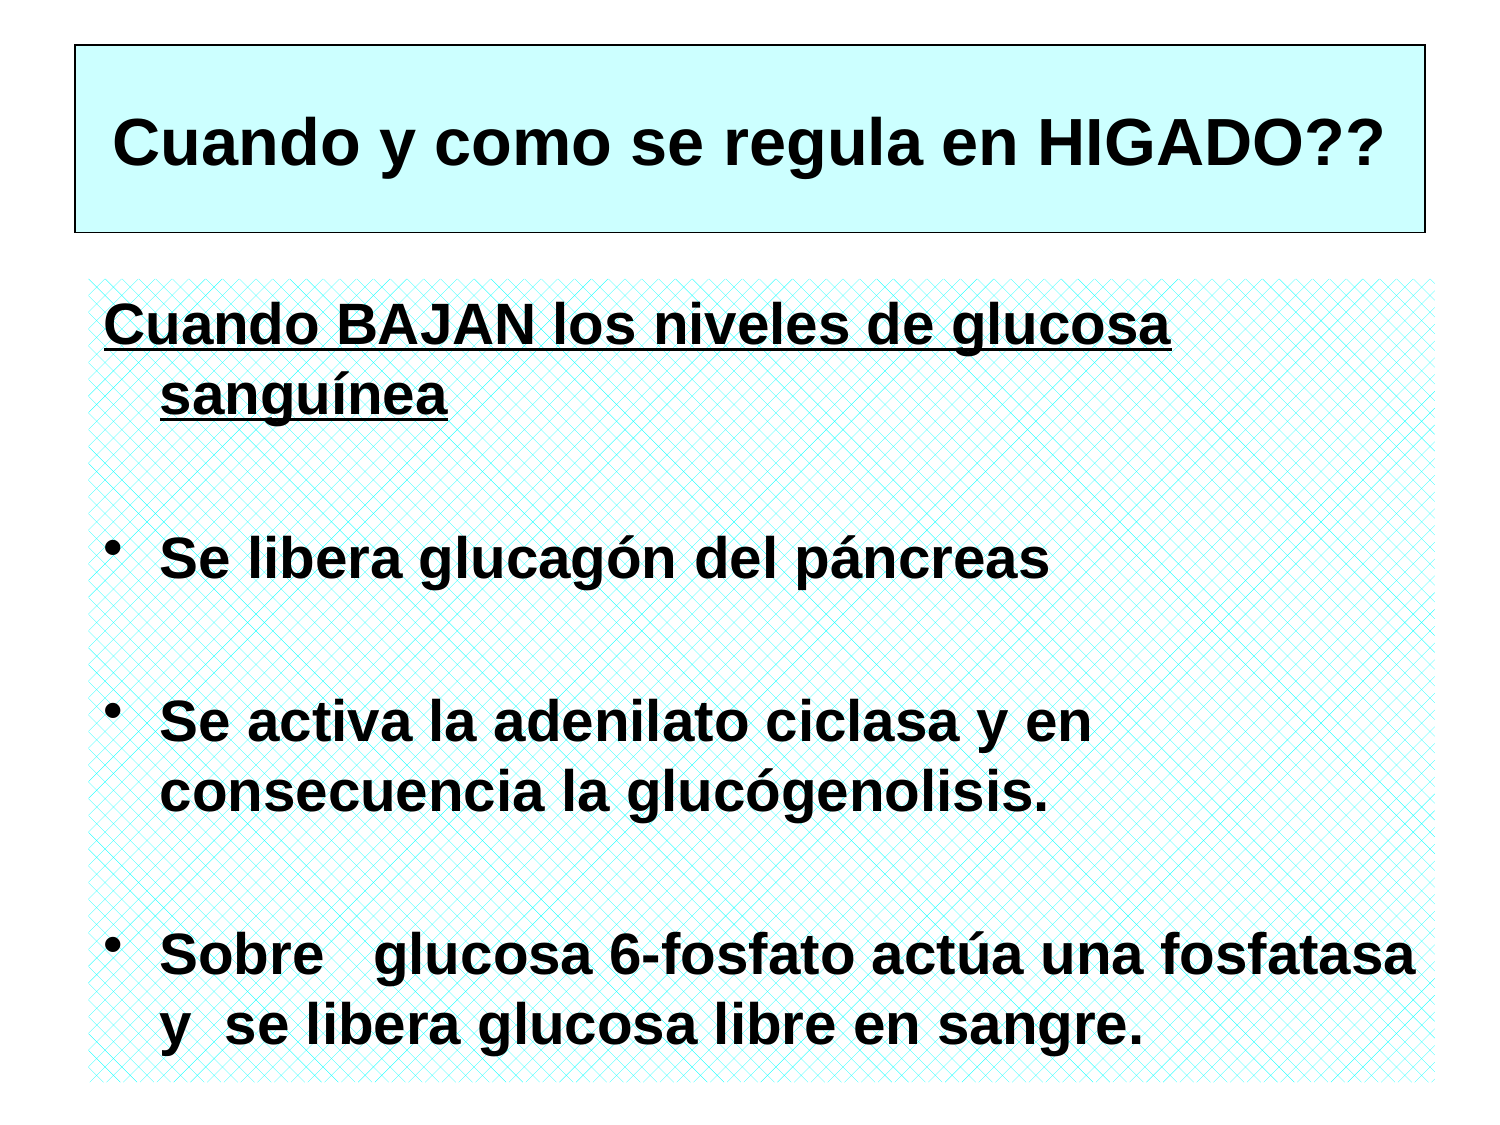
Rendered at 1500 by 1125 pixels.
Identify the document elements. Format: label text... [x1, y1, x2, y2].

title Cuando y como se regula en HIGADO?? [74, 44, 1426, 233]
list Cuando BAJAN los niveles de glucosa sanguínea Se libera glucagón del páncreas Se activa la adenilato ciclasa y en consecuencia la glucógenolisis. Sobre glucosa 6-fosfato actúa una fosfatasa y se libera glucosa libre en sangre. [88, 278, 1436, 1083]
